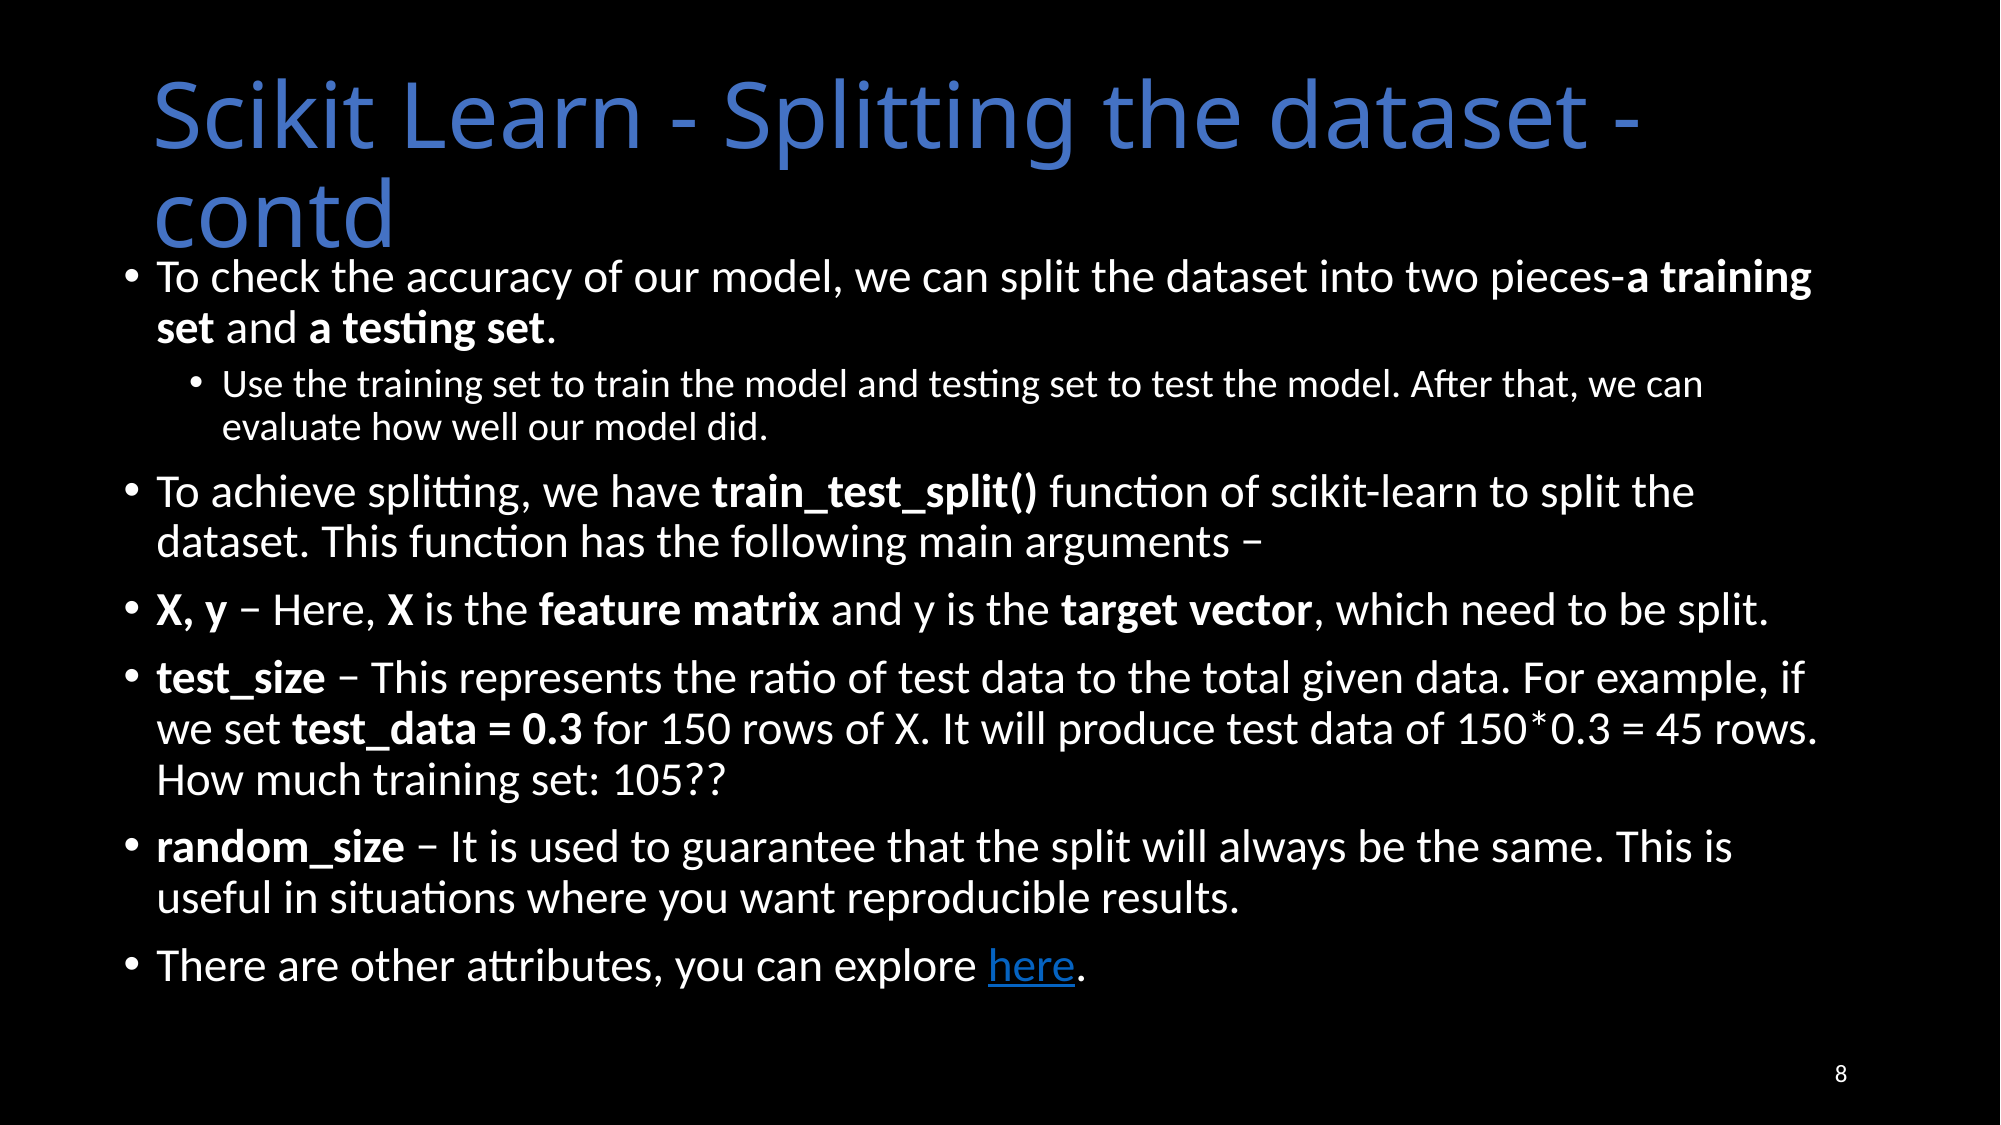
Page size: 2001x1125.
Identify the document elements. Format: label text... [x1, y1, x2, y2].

slide_number 8 [1412, 1042, 1863, 1103]
list To check the accuracy of our model, we can split the dataset into two pieces-a training set and a testing set. Use the training set to train the model and testing set to test the model. After that, we can evaluate how well our model did. To achieve splitting, we have train_test_split() function of scikit-learn to split the dataset. This function has the following main arguments − X, y − Here, X is the feature matrix and y is the target vector, which need to be split. test_size − This represents the ratio of test data to the total given data. For example, if we set test_data = 0.3 for 150 rows of X. It will produce test data of 150*0.3 = 45 rows. How much training set: 105?? random_size − It is used to guarantee that the split will always be the same. This is useful in situations where you want reproducible results. There are other attributes, you can explore here. [108, 244, 1863, 1014]
title Scikit Learn - Splitting the dataset - contd [137, 59, 1863, 244]
